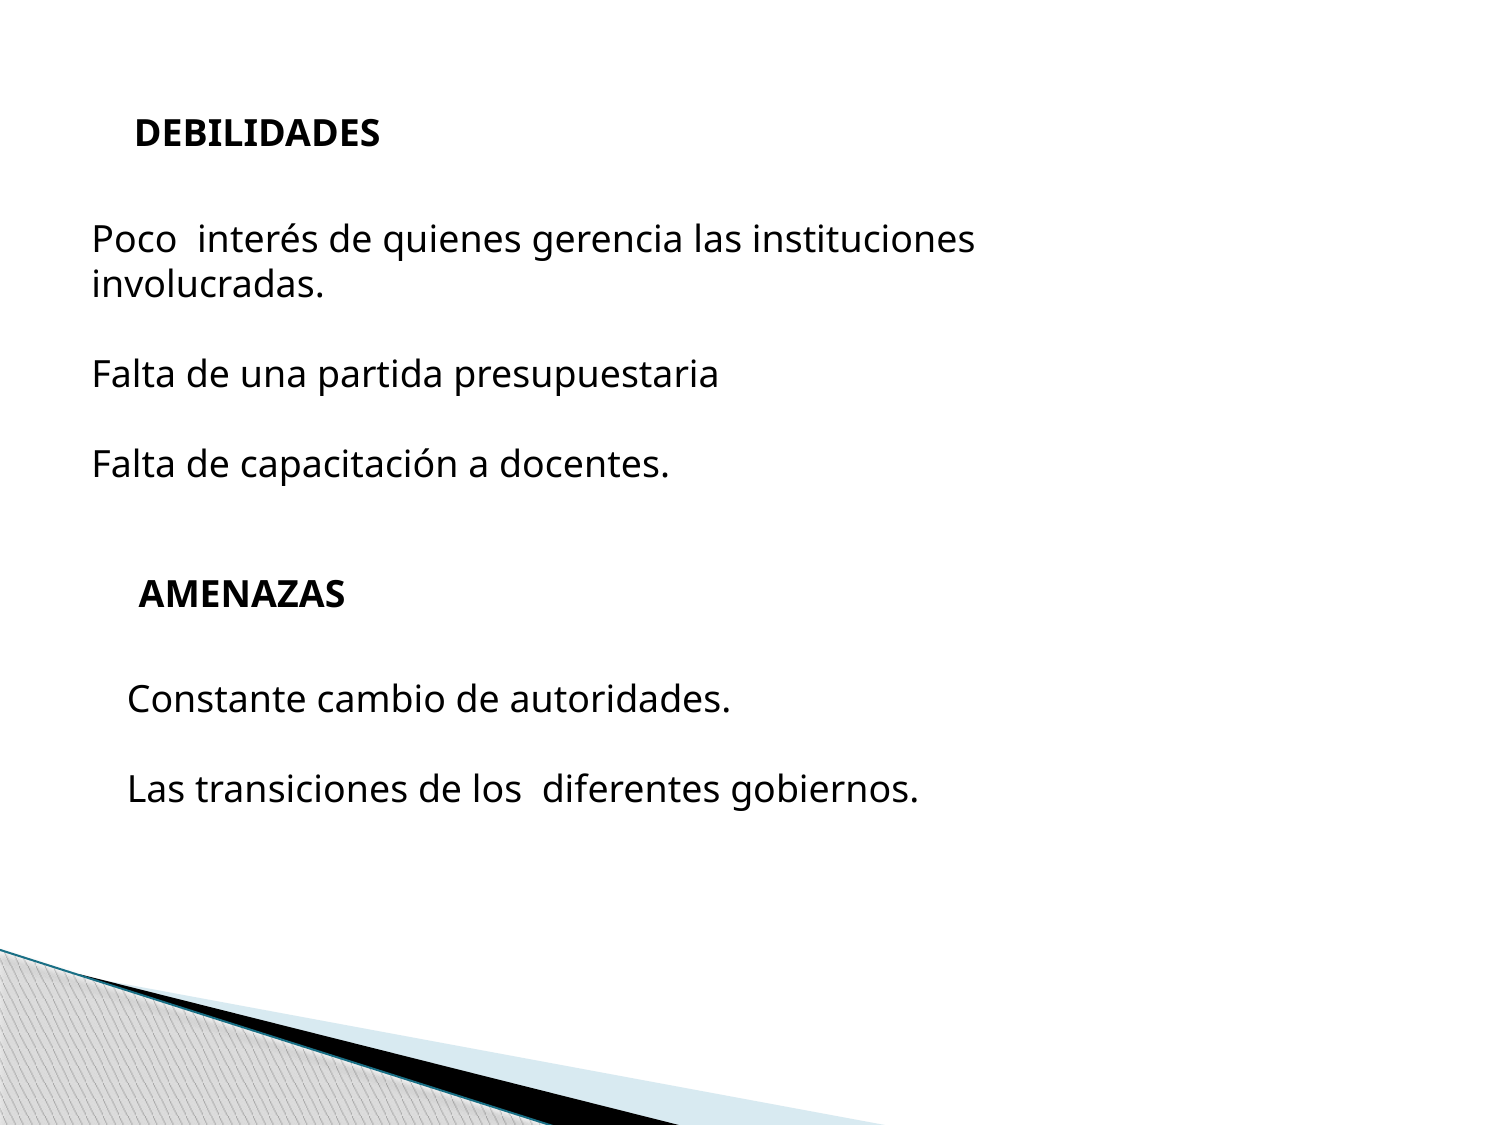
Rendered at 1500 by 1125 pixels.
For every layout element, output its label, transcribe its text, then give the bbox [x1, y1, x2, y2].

text_box DEBILIDADES [119, 101, 396, 162]
text_box Constante cambio de autoridades. Las transiciones de los diferentes gobiernos. [112, 667, 1022, 818]
text_box Poco interés de quienes gerencia las instituciones involucradas. Falta de una partida presupuestaria Falta de capacitación a docentes. [76, 208, 1102, 493]
text_box AMENAZAS [123, 562, 361, 623]
